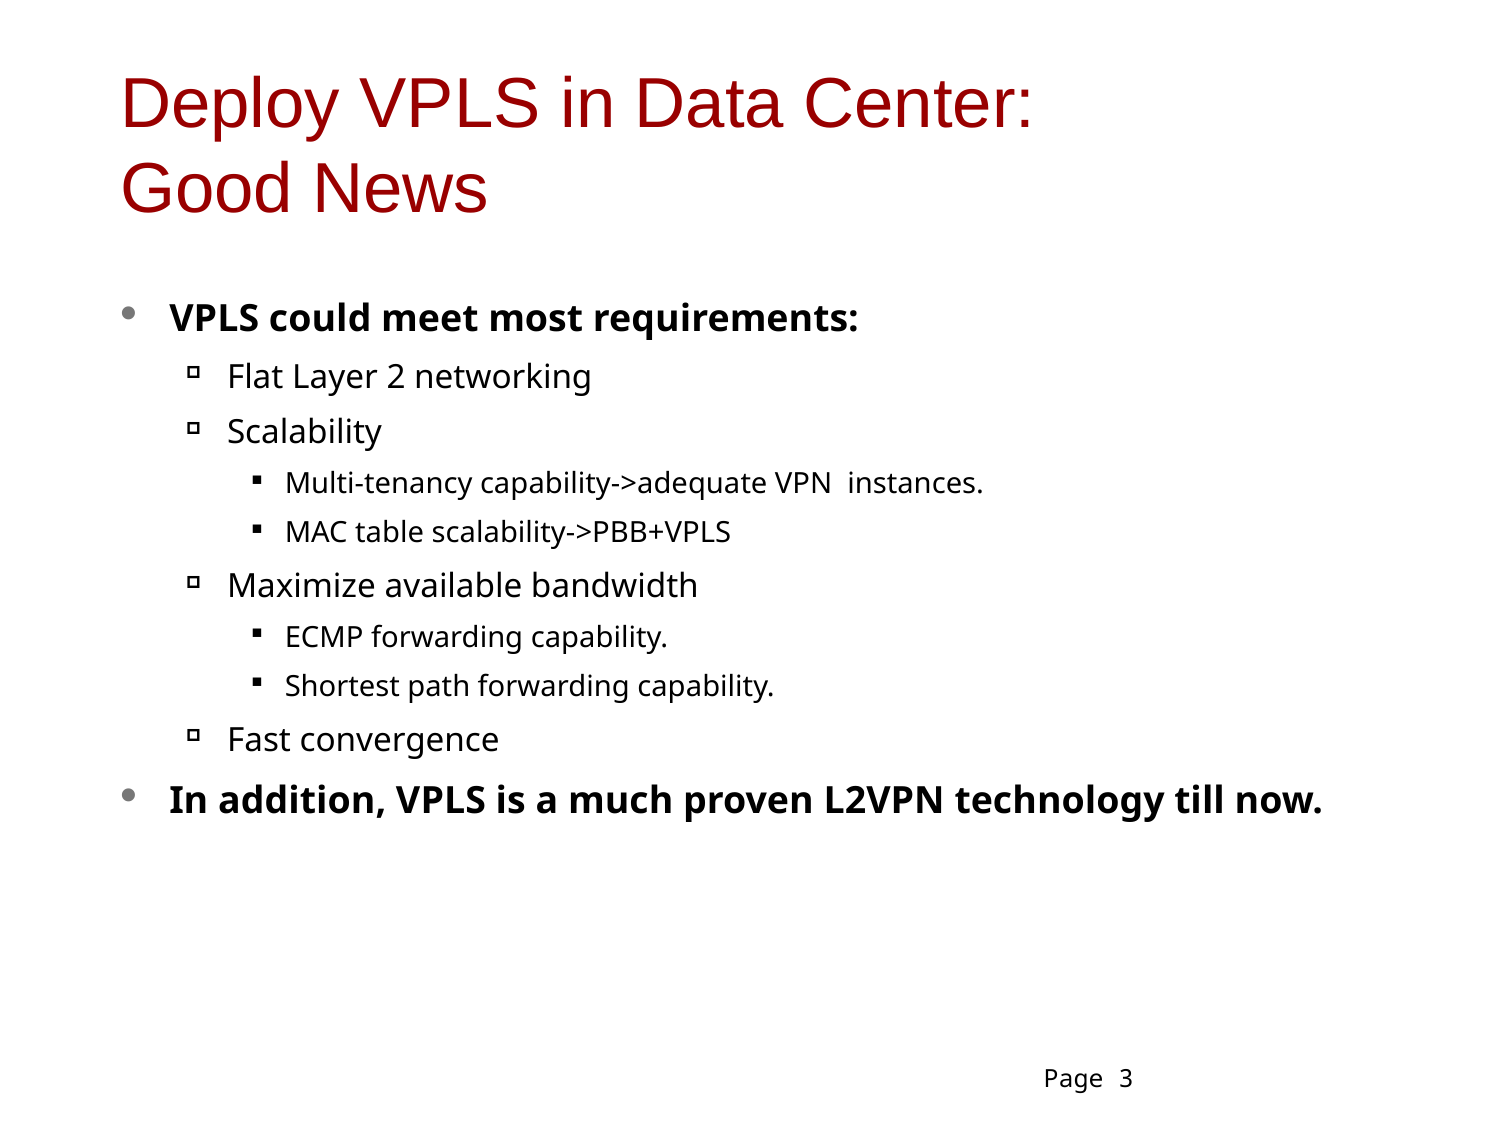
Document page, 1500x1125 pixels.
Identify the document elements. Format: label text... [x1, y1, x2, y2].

list VPLS could meet most requirements: Flat Layer 2 networking Scalability Multi-tenancy capability->adequate VPN instances. MAC table scalability->PBB+VPLS Maximize available bandwidth ECMP forwarding capability. Shortest path forwarding capability. Fast convergence In addition, VPLS is a much proven L2VPN technology till now. [106, 269, 1409, 958]
title Deploy VPLS in Data Center: Good News [106, 70, 1378, 214]
slide_number Page 3 [1043, 1064, 1388, 1125]
